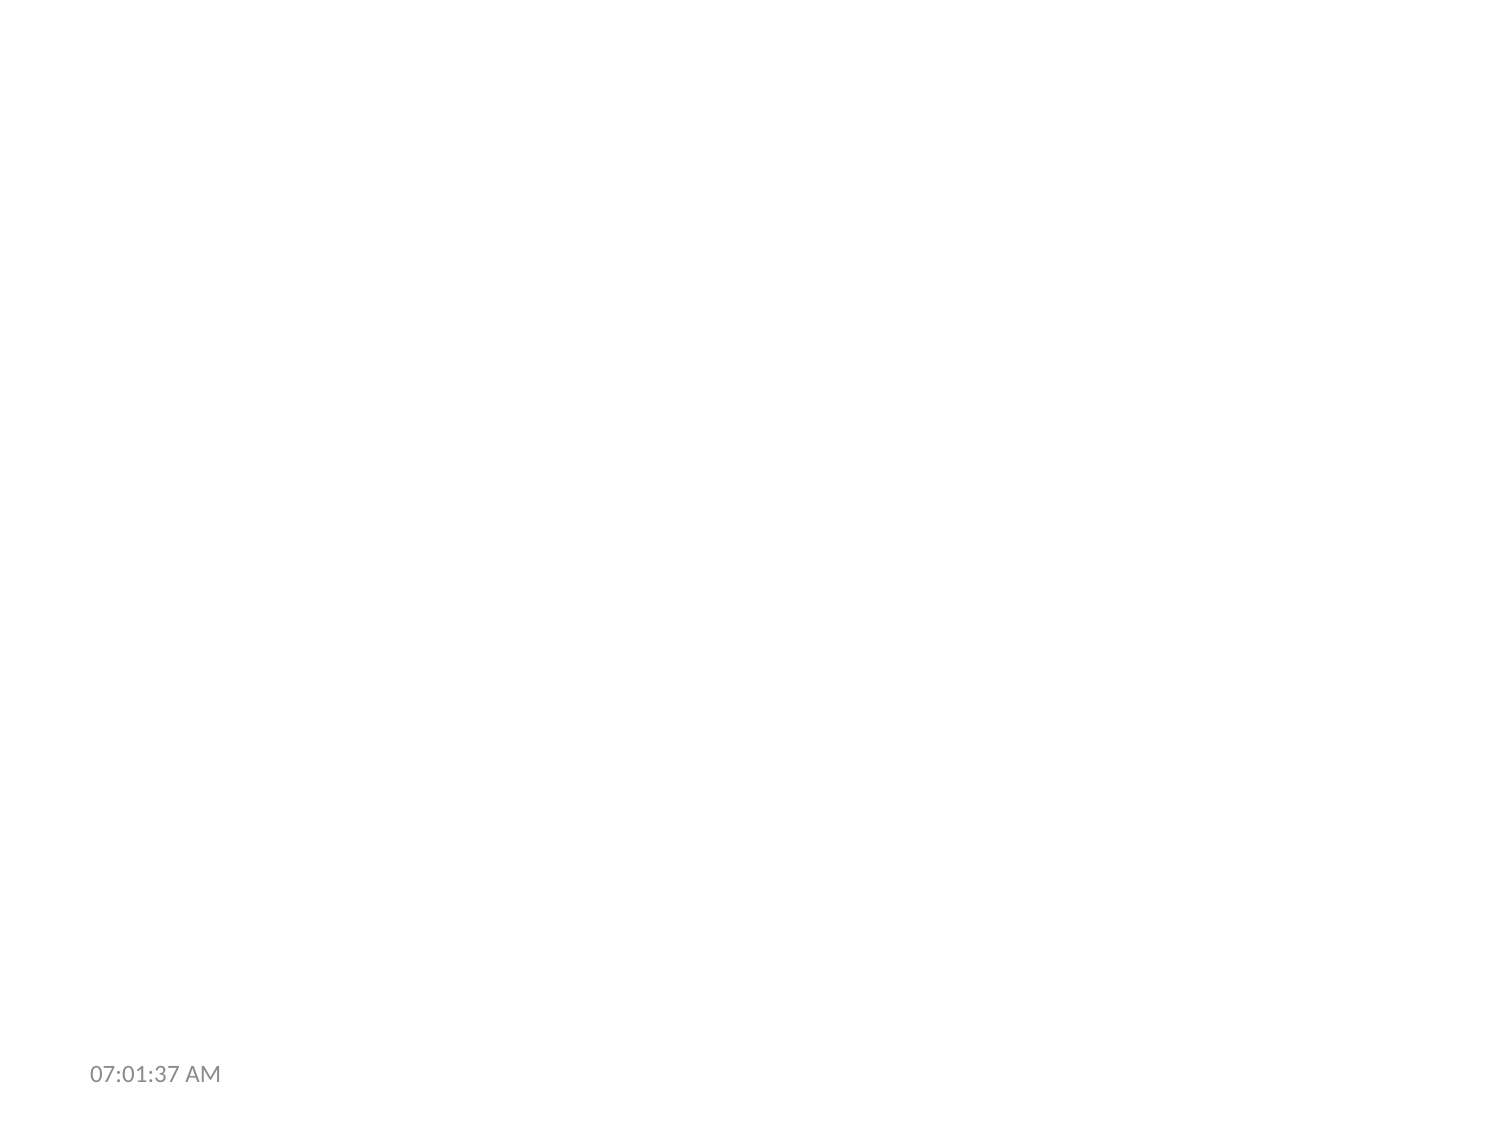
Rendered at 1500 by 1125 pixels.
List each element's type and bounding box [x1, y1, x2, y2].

slide_number [75, 1042, 425, 1103]
